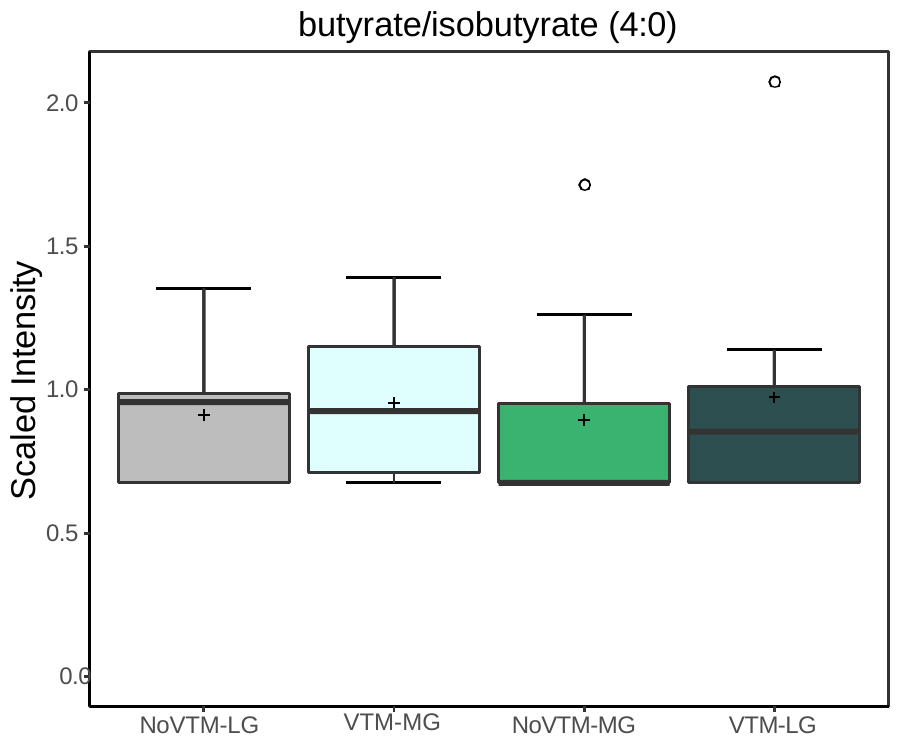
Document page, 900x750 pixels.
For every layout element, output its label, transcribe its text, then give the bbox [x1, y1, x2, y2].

text_box NoVTM-MG [509, 721, 650, 738]
text_box butyrate/isobutyrate (4:0) [296, 0, 683, 44]
text_box Scaled Intensity [1, 256, 45, 503]
text_box 0.5 [44, 515, 78, 547]
text_box VTM-MG [341, 721, 443, 736]
text_box 2.0 [44, 85, 78, 116]
text_box 1.0 [45, 371, 78, 403]
footer 0.0 [57, 661, 95, 750]
text_box VTM-LG [726, 721, 822, 738]
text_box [83, 50, 891, 713]
text_box 1.5 [44, 228, 78, 260]
slide_number NoVTM-LG [137, 721, 280, 750]
